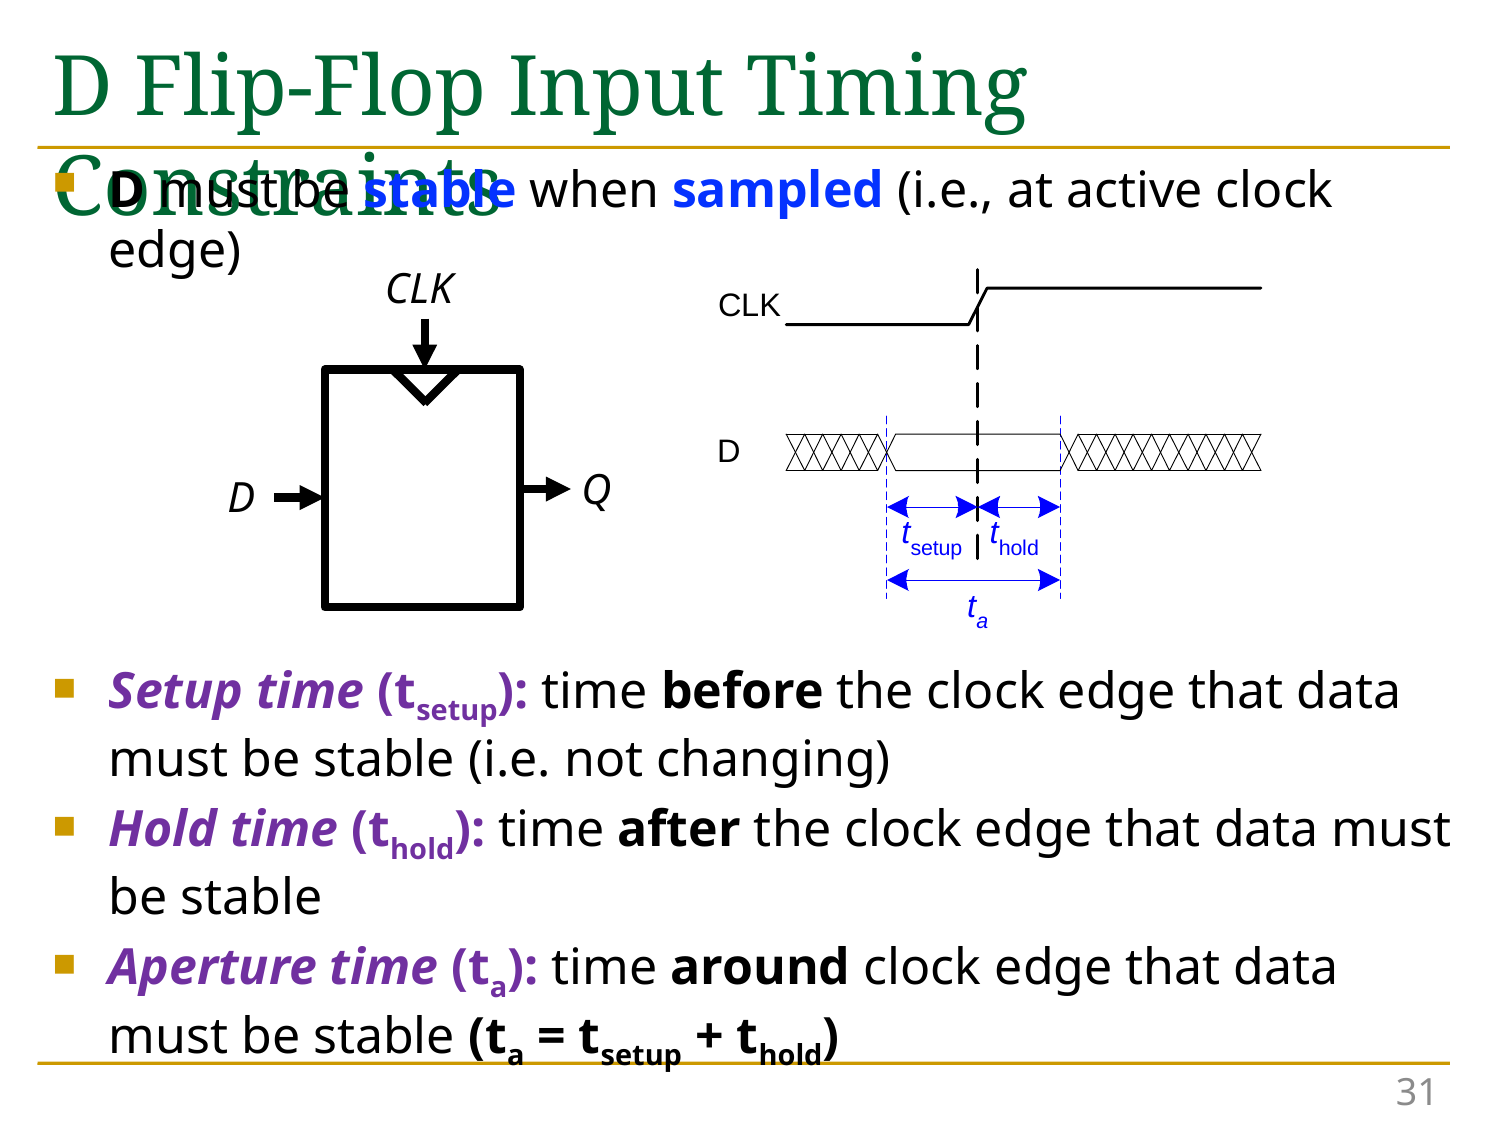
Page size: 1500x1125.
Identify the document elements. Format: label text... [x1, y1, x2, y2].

slide_number 31 [1116, 1079, 1454, 1124]
text_box Setup time (tsetup): time before the clock edge that data must be stable (i.e. not changing) Hold time (thold): time after the clock edge that data must be stable Aperture time (ta): time around clock edge that data must be stable (ta = tsetup + thold) [37, 650, 1475, 1079]
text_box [212, 254, 610, 608]
list D must be stable when sampled (i.e., at active clock edge) [37, 149, 1475, 239]
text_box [639, 261, 1268, 649]
title D Flip-Flop Input Timing Constraints [37, 24, 1450, 149]
